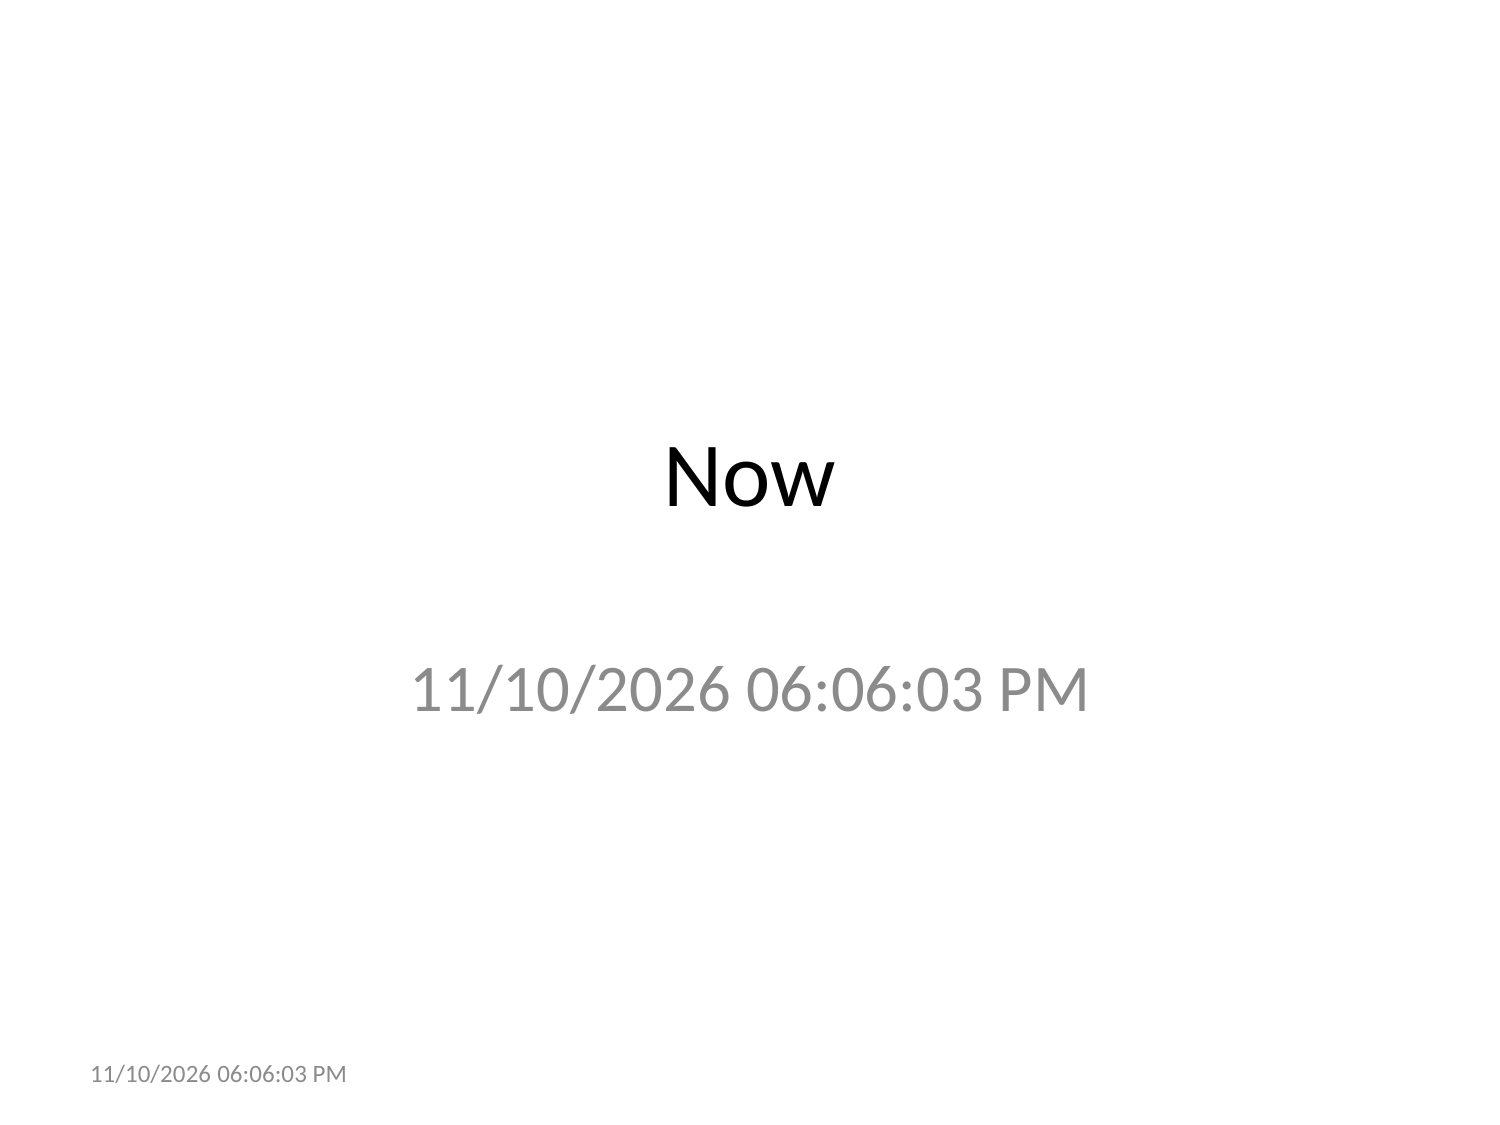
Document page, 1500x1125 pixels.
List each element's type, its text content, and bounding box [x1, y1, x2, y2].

subtitle 2011-12-19 10:20:04 AM [225, 637, 1275, 925]
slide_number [75, 1042, 425, 1103]
title Now [112, 349, 1388, 591]
